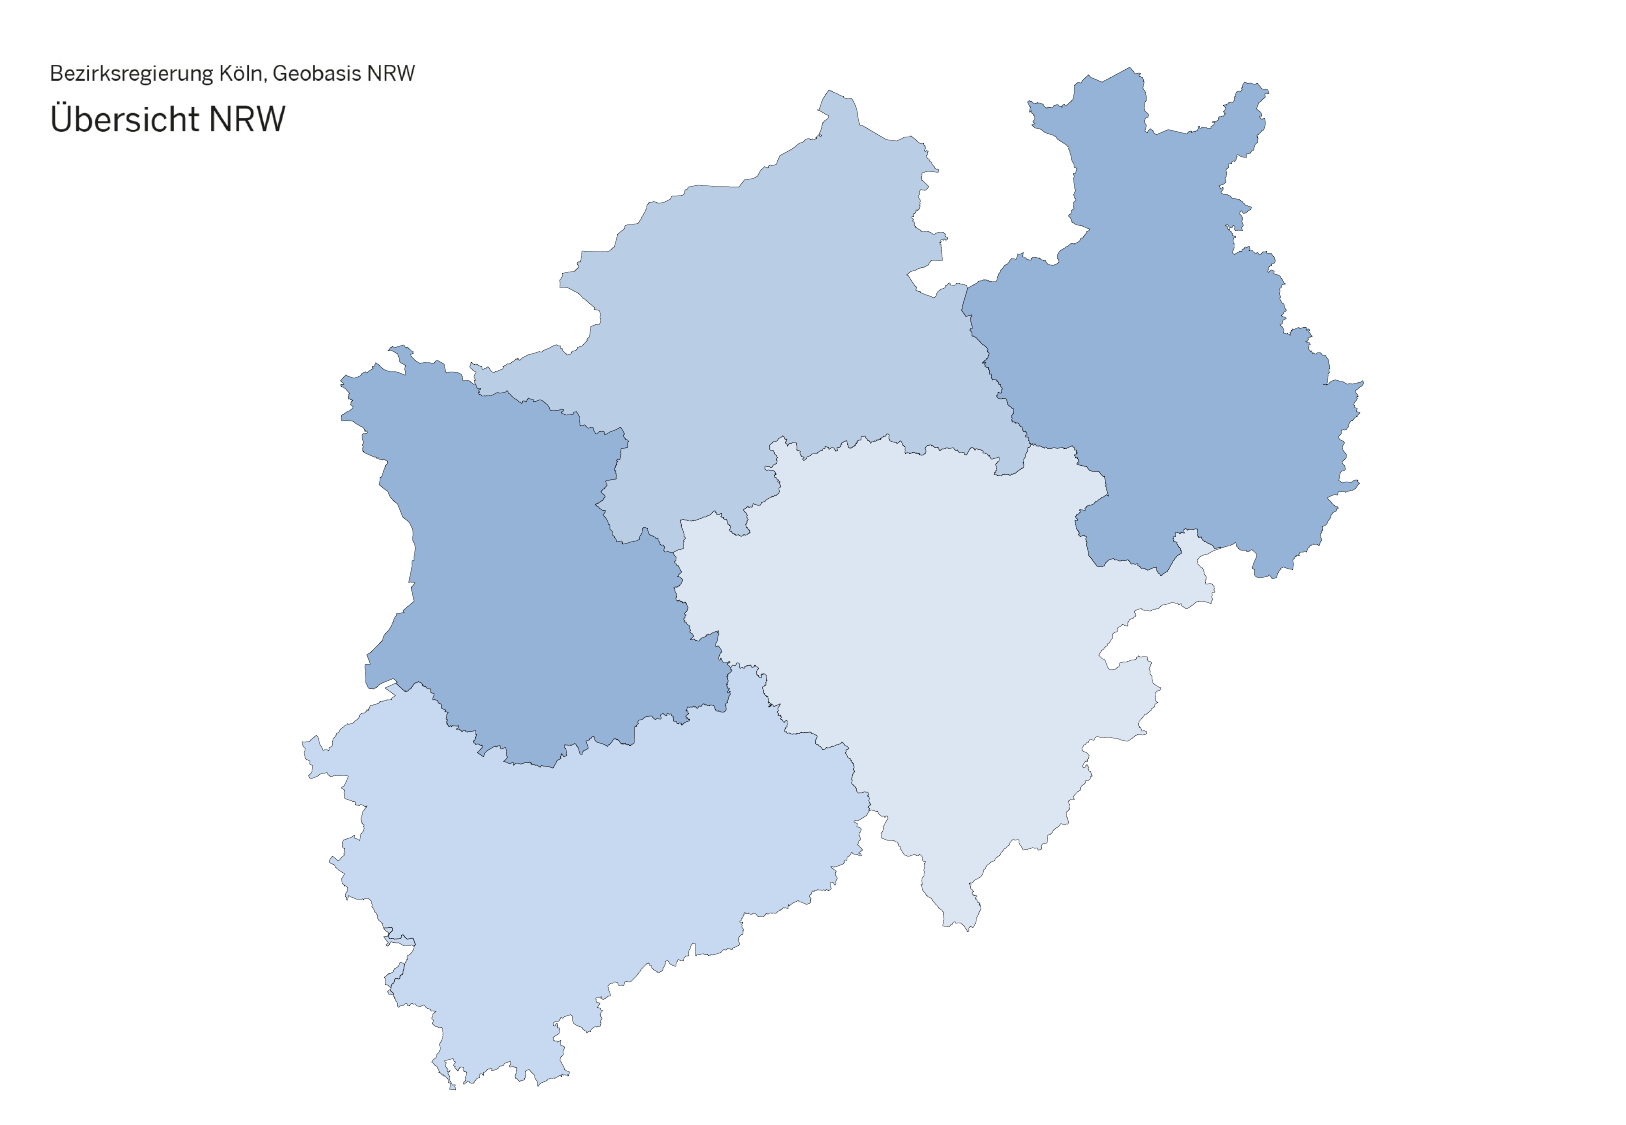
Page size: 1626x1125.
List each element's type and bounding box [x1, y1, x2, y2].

text_box [340, 345, 731, 767]
picture [49, 61, 418, 135]
text_box [961, 67, 1364, 579]
text_box [469, 90, 1031, 553]
text_box [672, 434, 1220, 932]
text_box [302, 663, 870, 1091]
